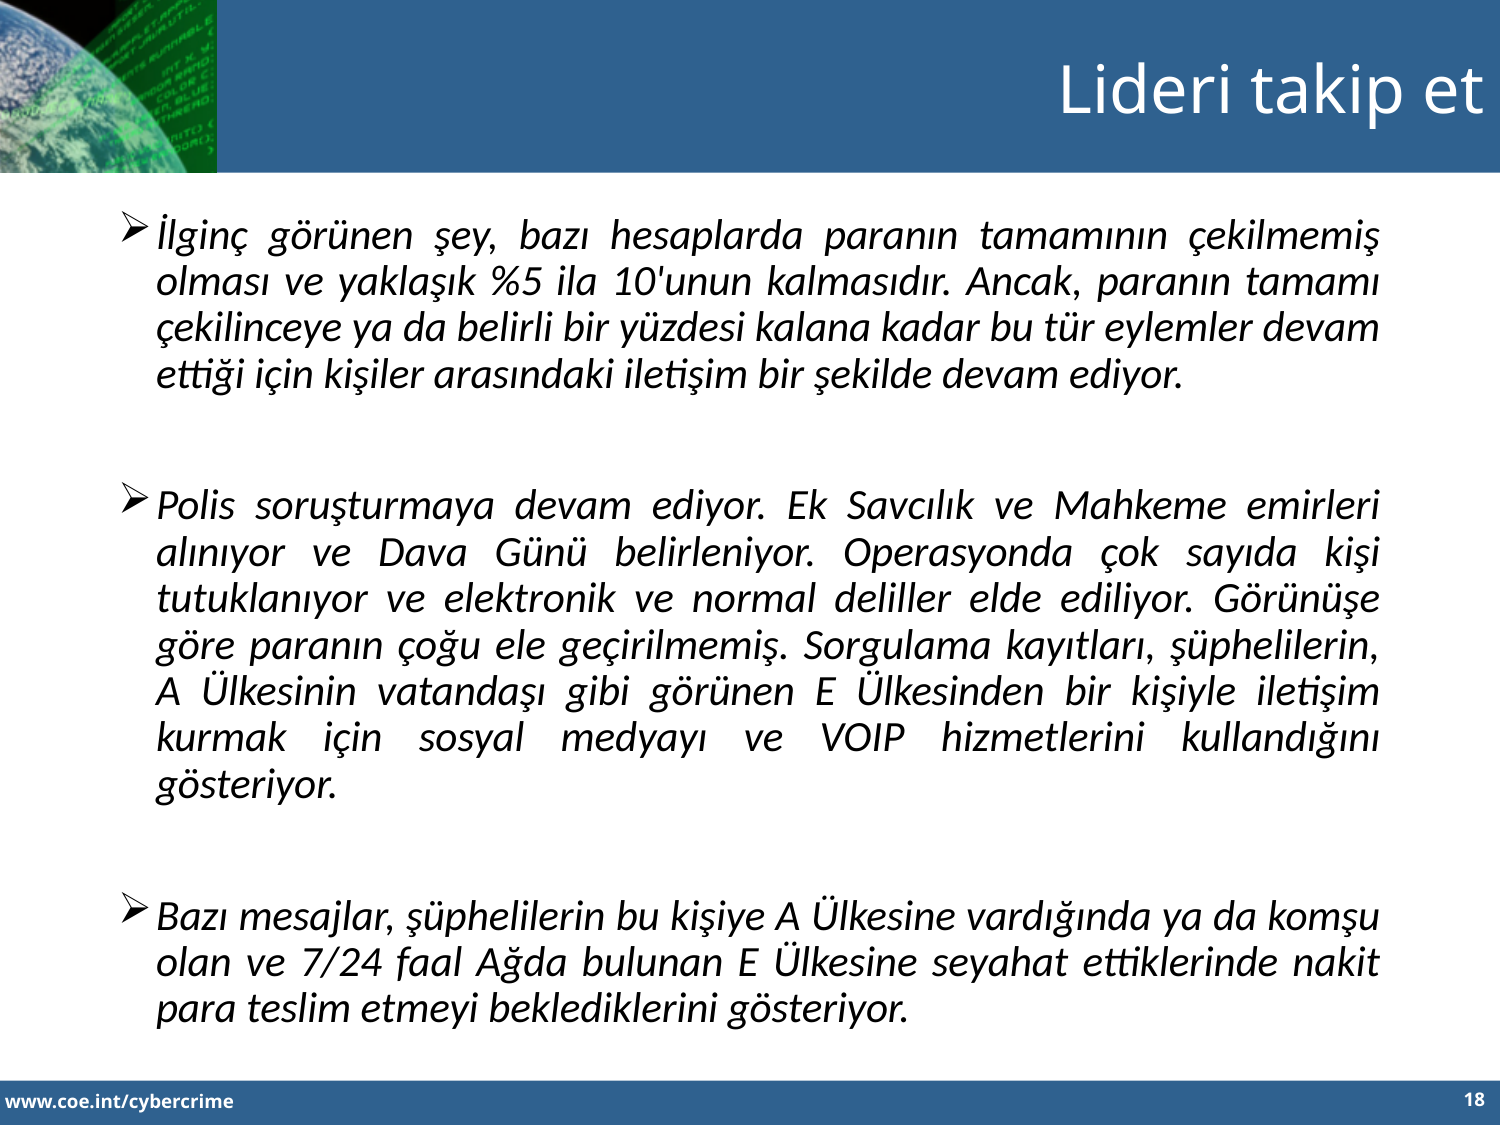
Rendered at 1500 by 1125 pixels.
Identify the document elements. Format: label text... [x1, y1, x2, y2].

text_box Lideri takip et [373, 10, 1500, 163]
picture [0, 1, 217, 173]
list İlginç görünen şey, bazı hesaplarda paranın tamamının çekilmemiş olması ve yaklaşık %5 ila 10'unun kalmasıdır. Ancak, paranın tamamı çekilinceye ya da belirli bir yüzdesi kalana kadar bu tür eylemler devam ettiği için kişiler arasındaki iletişim bir şekilde devam ediyor. Polis soruşturmaya devam ediyor. Ek Savcılık ve Mahkeme emirleri alınıyor ve Dava Günü belirleniyor. Operasyonda çok sayıda kişi tutuklanıyor ve elektronik ve normal deliller elde ediliyor. Görünüşe göre paranın çoğu ele geçirilmemiş. Sorgulama kayıtları, şüphelilerin, A Ülkesinin vatandaşı gibi görünen E Ülkesinden bir kişiyle iletişim kurmak için sosyal medyayı ve VOIP hizmetlerini kullandığını gösteriyor. Bazı mesajlar, şüphelilerin bu kişiye A Ülkesine vardığında ya da komşu olan ve 7/24 faal Ağda bulunan E Ülkesine seyahat ettiklerinde nakit para teslim etmeyi beklediklerini gösteriyor. [103, 204, 1397, 1050]
slide_number 18 [1162, 1080, 1500, 1125]
